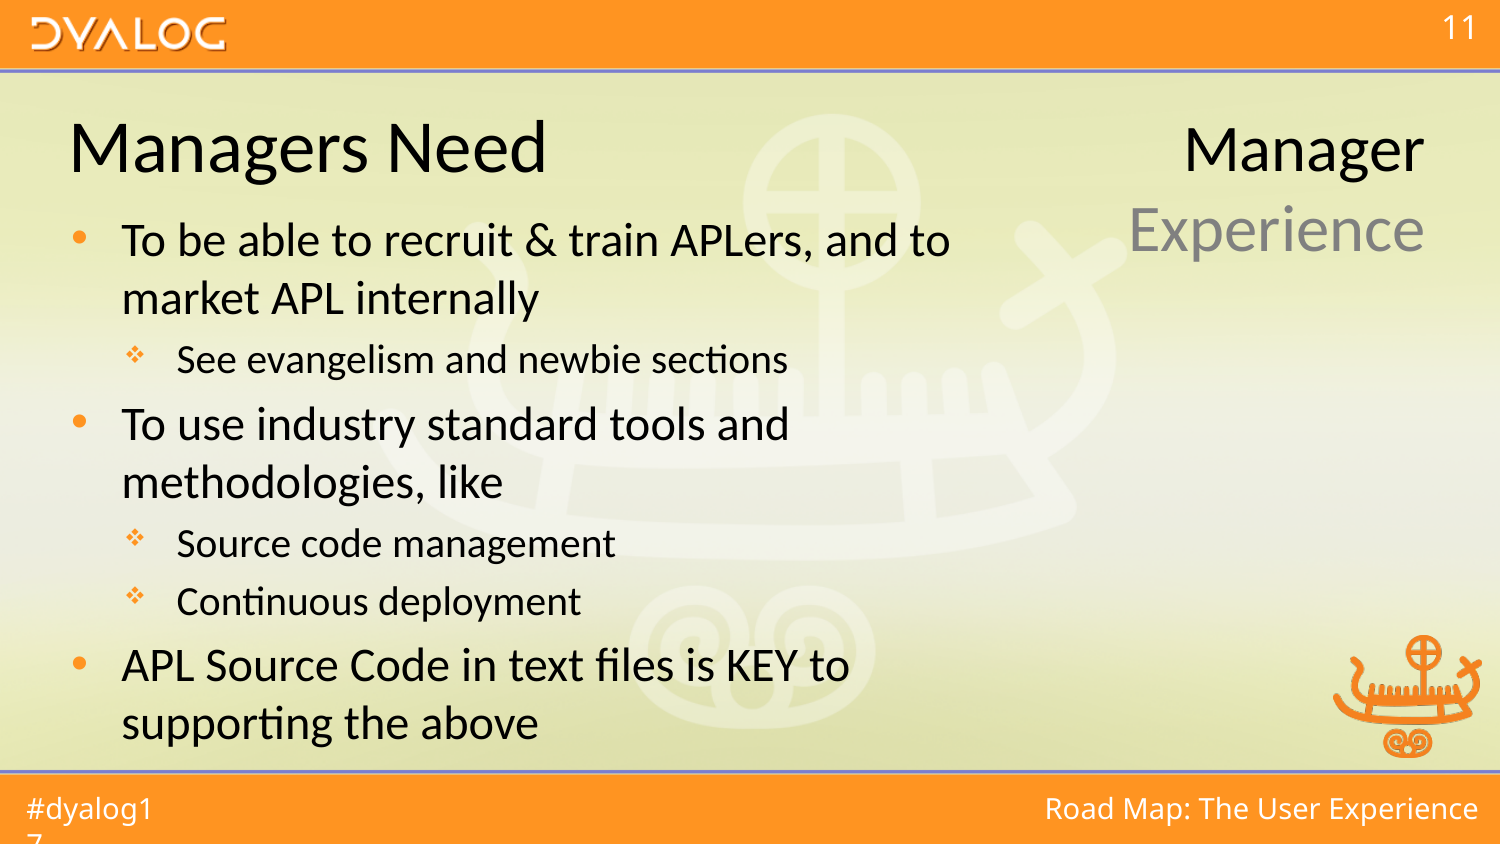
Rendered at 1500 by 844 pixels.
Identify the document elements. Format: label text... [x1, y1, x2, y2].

list To be able to recruit & train APLers, and to market APL internally See evangelism and newbie sections To use industry standard tools and methodologies, like Source code management Continuous deployment APL Source Code in text files is KEY to supporting the above [56, 200, 1069, 758]
title Managers Need [53, 94, 1425, 192]
text_box Manager Experience [1113, 96, 1441, 272]
picture [0, 0, 1500, 844]
